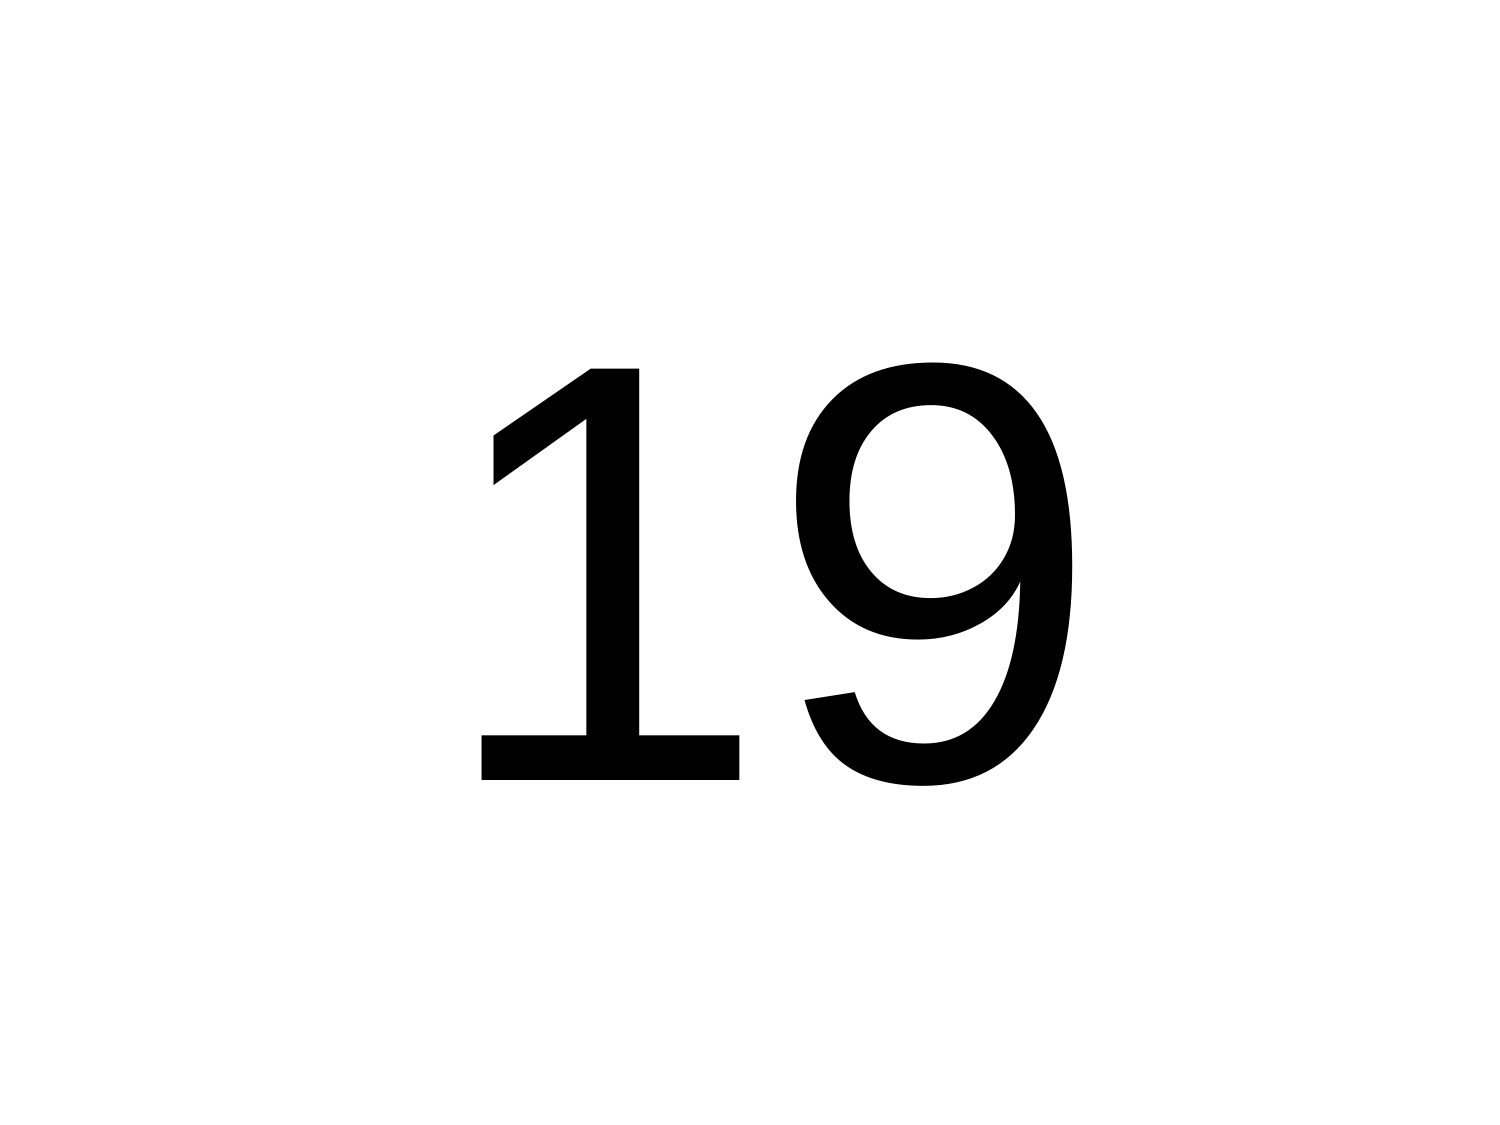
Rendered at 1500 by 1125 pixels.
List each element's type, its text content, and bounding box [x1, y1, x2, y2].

text_box 19 [212, 174, 1325, 908]
